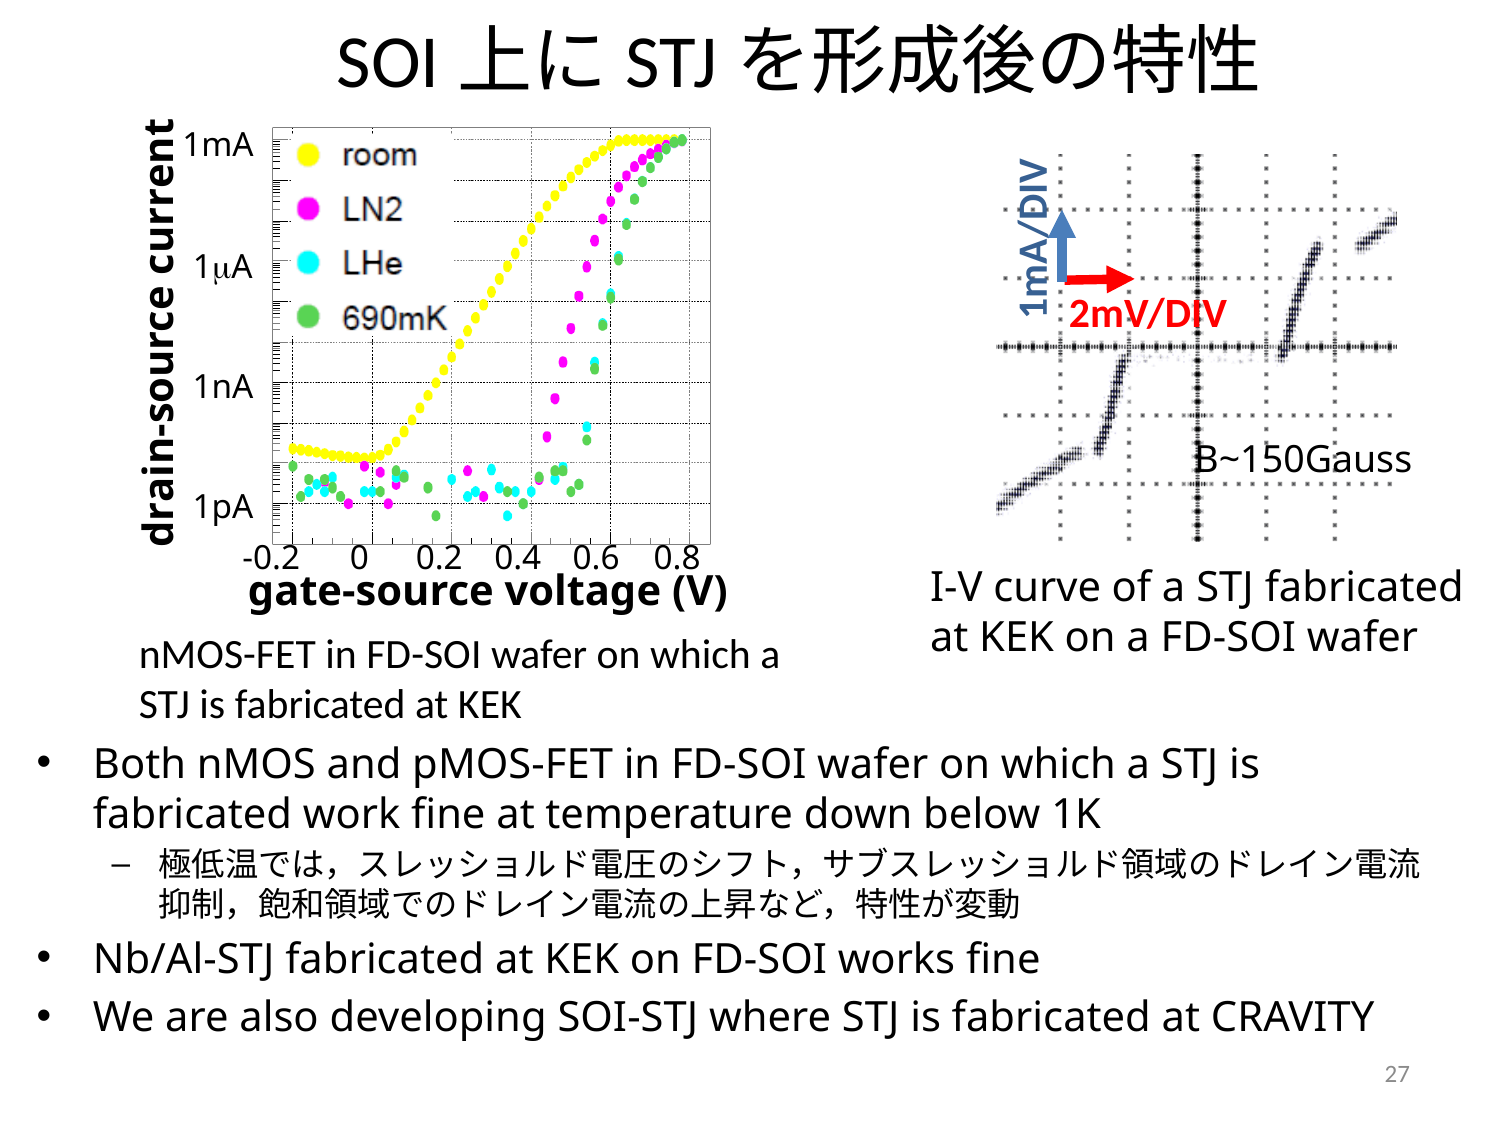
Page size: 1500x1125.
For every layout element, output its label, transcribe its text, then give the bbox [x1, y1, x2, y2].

text_box Both nMOS and pMOS-FET in FD-SOI wafer on which a STJ is fabricated work fine at temperature down below 1K 極低温では，スレッショルド電圧のシフト，サブスレッショルド領域のドレイン電流抑制，飽和領域でのドレイン電流の上昇など，特性が変動 Nb/Al-STJ fabricated at KEK on FD-SOI works fine We are also developing SOI-STJ where STJ is fabricated at CRAVITY [21, 729, 1440, 1045]
text_box I-V curve of a STJ fabricated at KEK on a FD-SOI wafer [915, 552, 1500, 668]
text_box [123, 115, 723, 623]
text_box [995, 134, 1440, 543]
slide_number 27 [1074, 1045, 1425, 1103]
text_box nMOS-FET in FD-SOI wafer on which a STJ is fabricated at KEK [123, 619, 857, 735]
title SOI上にSTJを形成後の特性 [123, 0, 1474, 116]
